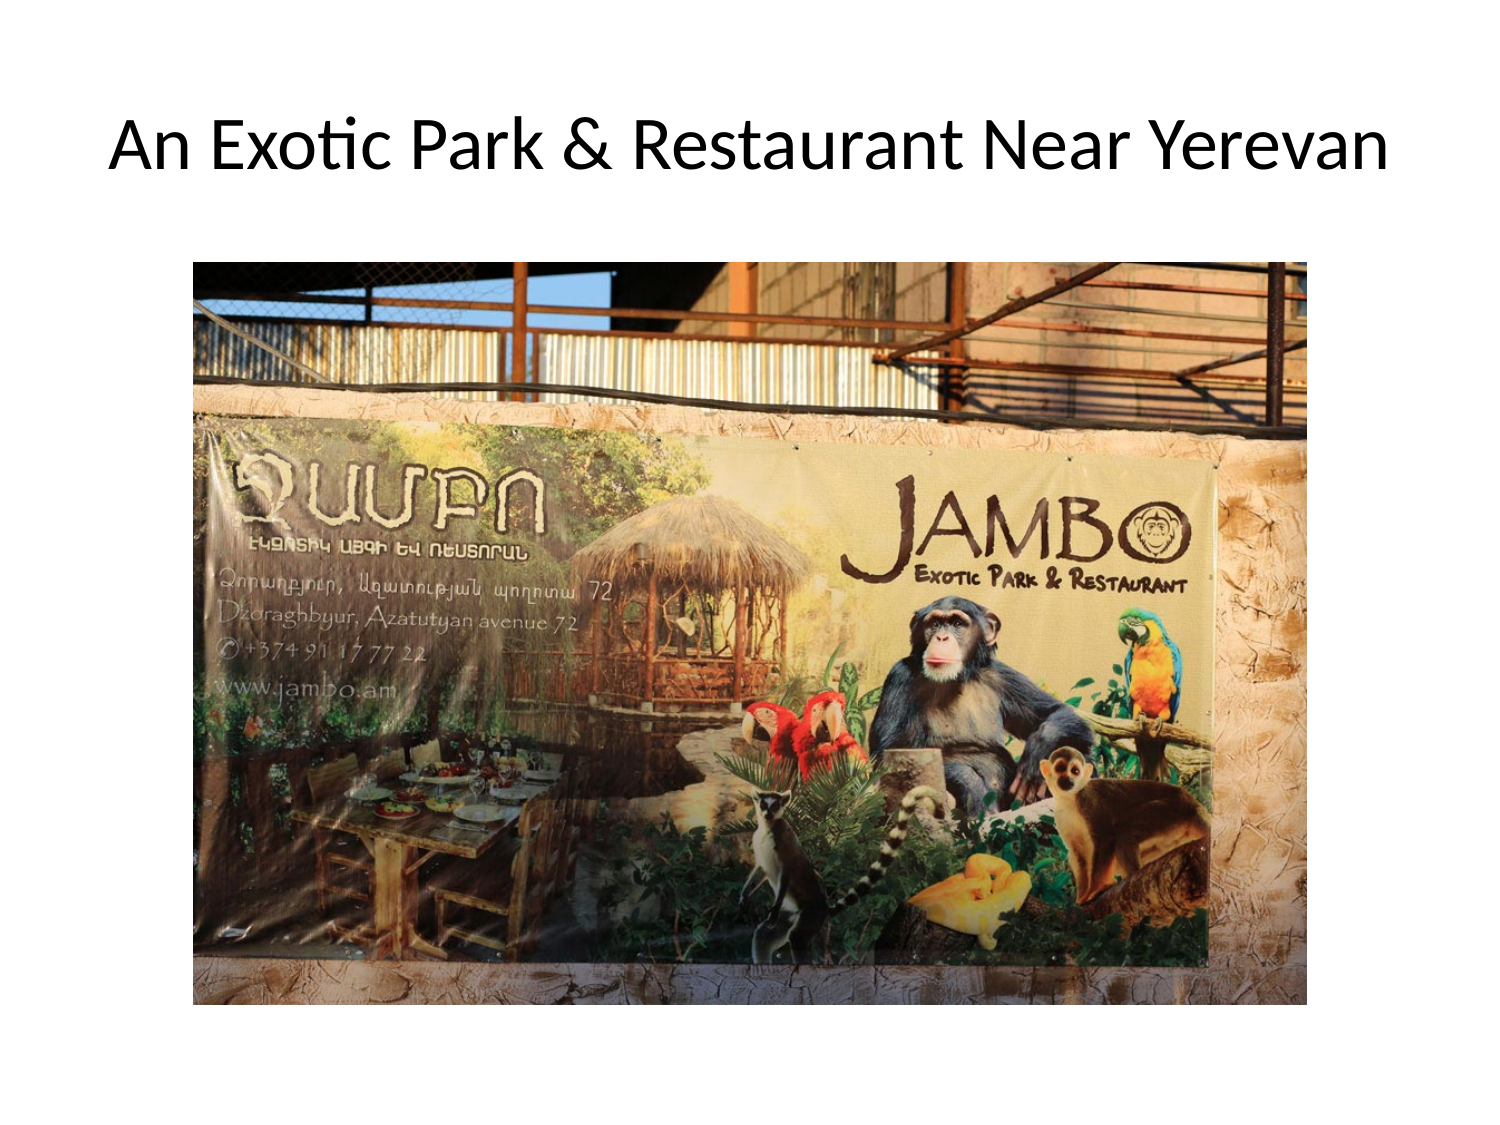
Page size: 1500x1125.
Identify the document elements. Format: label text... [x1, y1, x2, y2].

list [193, 262, 1307, 1006]
title An Exotic Park & Restaurant Near Yerevan [75, 45, 1425, 233]
